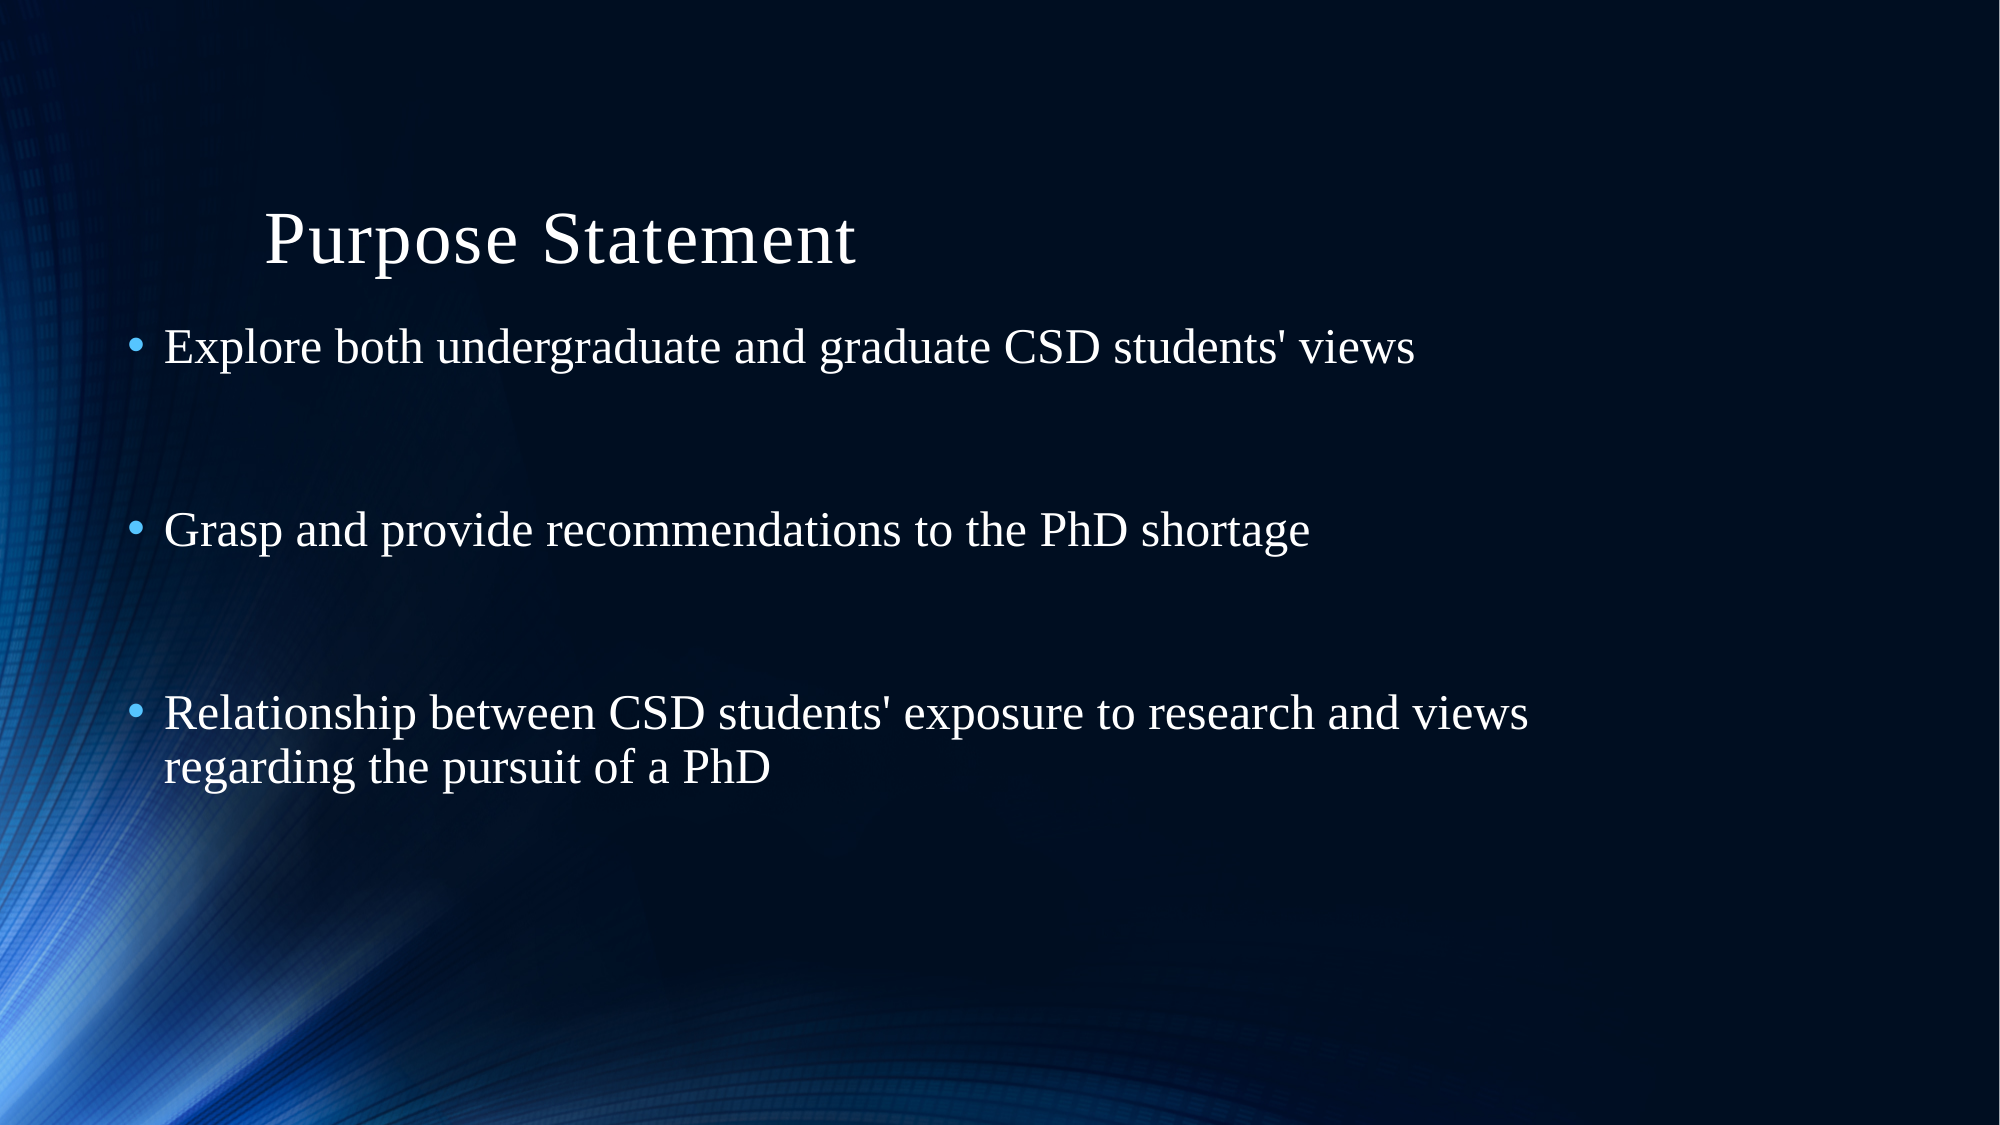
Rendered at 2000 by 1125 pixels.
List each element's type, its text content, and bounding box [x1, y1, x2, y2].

title Purpose Statement [249, 62, 1750, 288]
list Explore both undergraduate and graduate CSD students' views Grasp and provide recommendations to the PhD shortage Relationship between CSD students' exposure to research and views regarding the pursuit of a PhD [112, 312, 1611, 988]
picture [0, 0, 2000, 1125]
